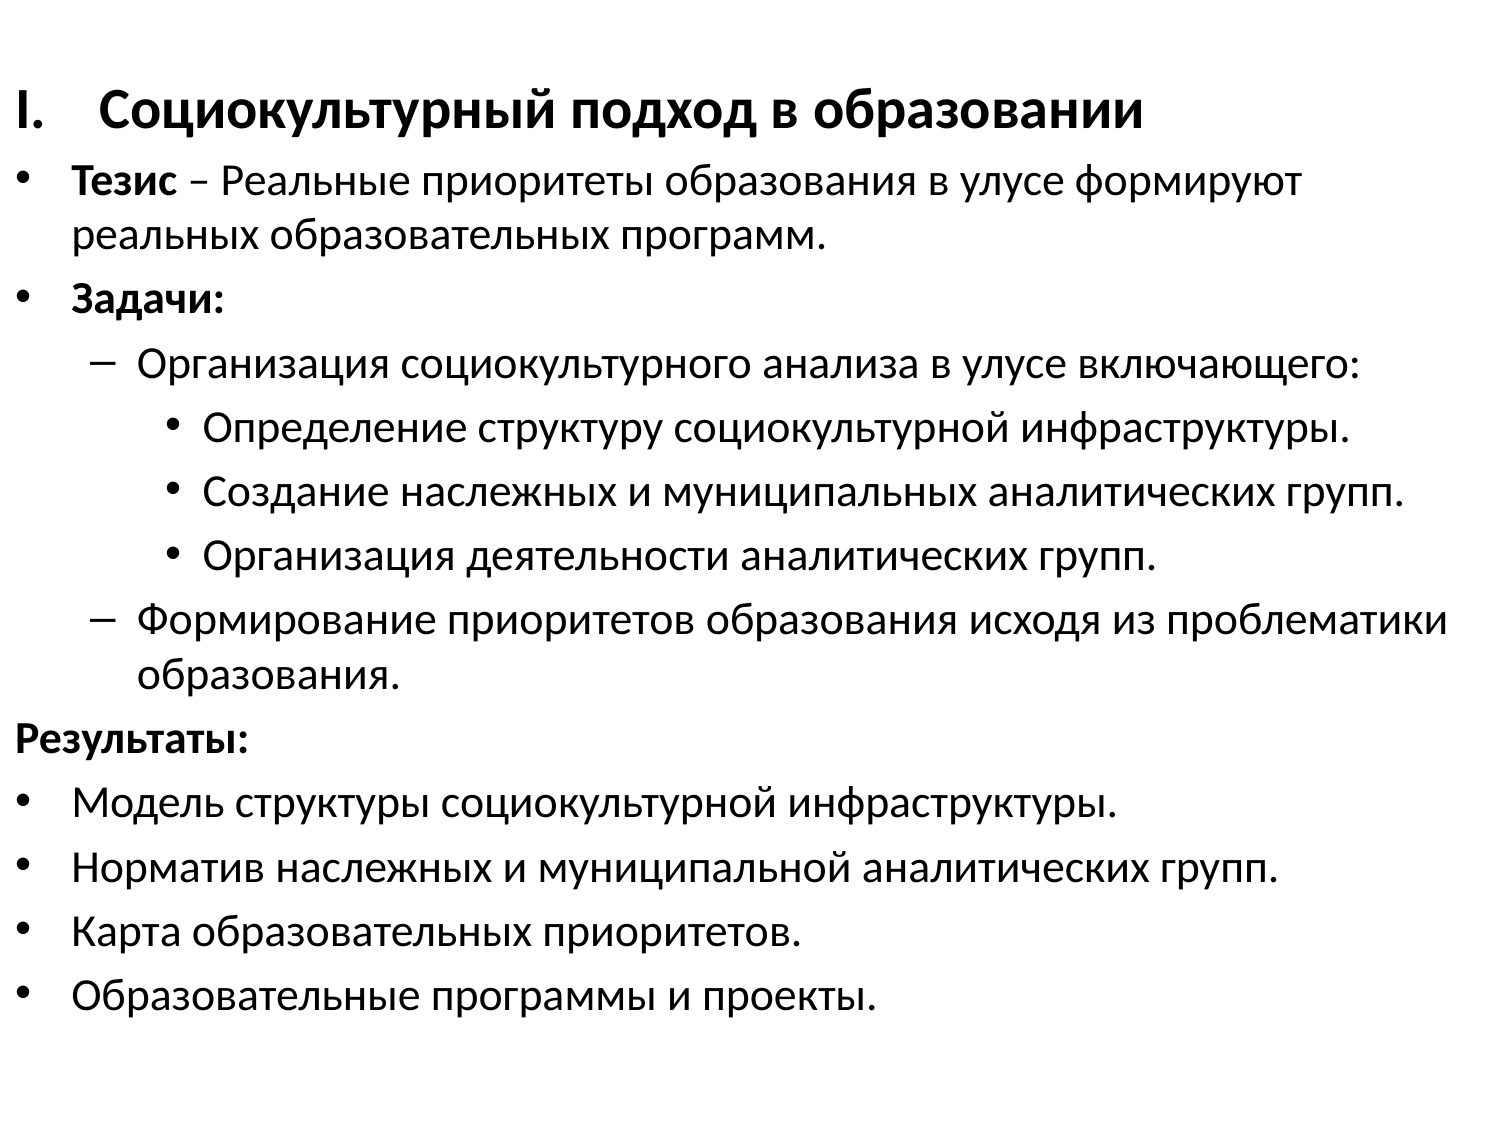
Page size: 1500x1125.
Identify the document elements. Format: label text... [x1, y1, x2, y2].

list Социокультурный подход в образовании Тезис – Реальные приоритеты образования в улусе формируют реальных образовательных программ. Задачи: Организация социокультурного анализа в улусе включающего: Определение структуру социокультурной инфраструктуры. Создание наслежных и муниципальных аналитических групп. Организация деятельности аналитических групп. Формирование приоритетов образования исходя из проблематики образования. Результаты: Модель структуры социокультурной инфраструктуры. Норматив наслежных и муниципальной аналитических групп. Карта образовательных приоритетов. Образовательные программы и проекты. [0, 62, 1500, 926]
